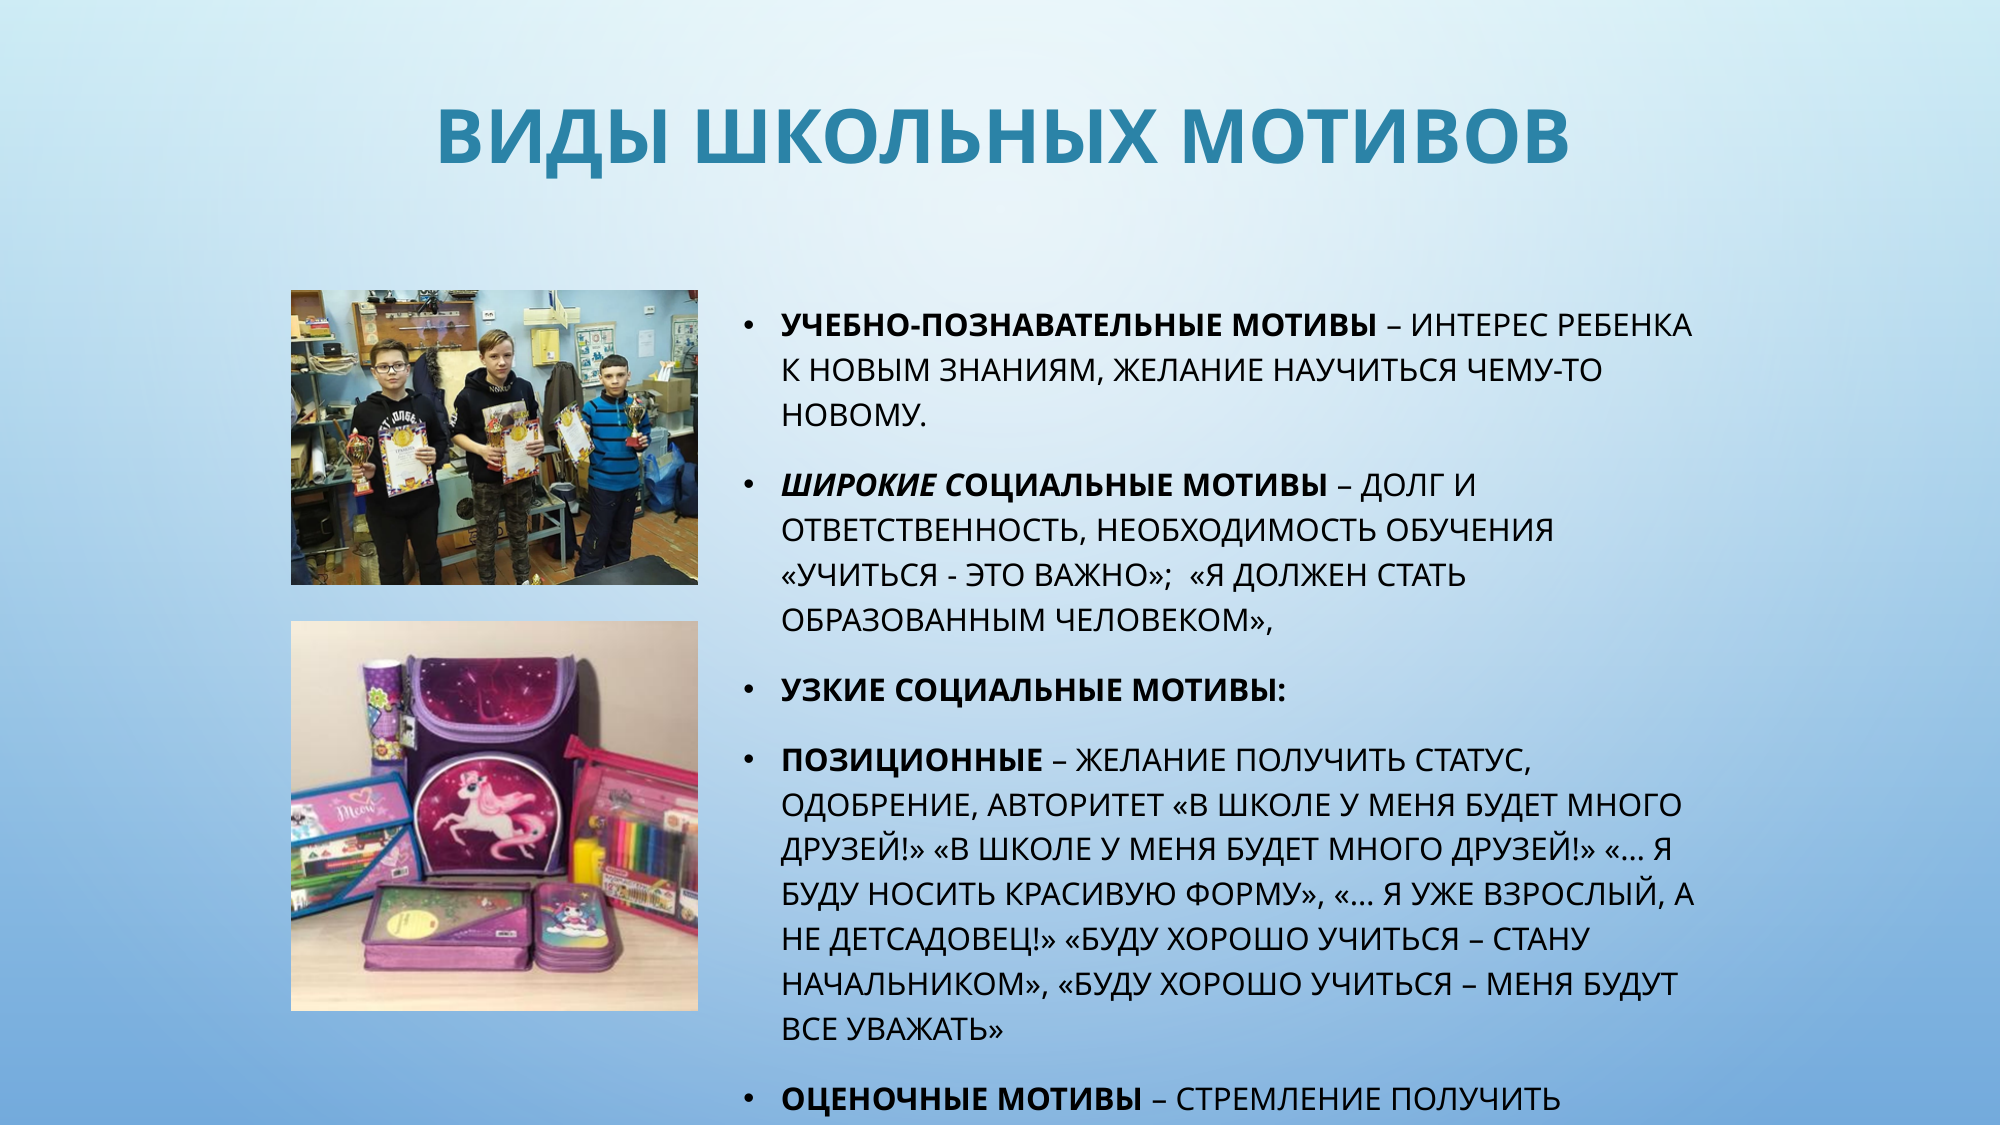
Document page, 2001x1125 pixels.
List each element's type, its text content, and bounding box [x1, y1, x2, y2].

picture [290, 621, 698, 1011]
list Учебно-познавательные мотивы – интерес ребенка к новым знаниям, желание научиться чему-то новому. Широкие социальные мотивы – долг и ответственность, необходимость обучения «учиться - это важно»; «я должен стать образованным человеком», Узкие социальные мотивы: Позиционные – желание получить статус, одобрение, авторитет «В школе у меня будет много друзей!» «В школе у меня будет много друзей!» «… я буду носить красивую форму», «… я уже взрослый, а не детсадовец!» «буду хорошо учиться – стану начальником», «буду хорошо учиться – меня будут все уважать» Оценочные мотивы – стремление получить высокую оценку взрослого, хорошую отметку, одобрение «Я хочу в школу потому, что хочу получать пятерки!», «хочу в школу, что бы мама меня хвалила за отметки» Игровые мотивы – «я хочу в школу – там много с кем можно играть» Внешние мотивы – «я пойду в школу, потому что мама так сказала!», «у меня будет красивая форма (школа, учительница, портфель, тетрадки)» [728, 290, 1721, 1035]
title Виды школьных мотивов [384, 47, 1623, 232]
picture [290, 290, 698, 586]
